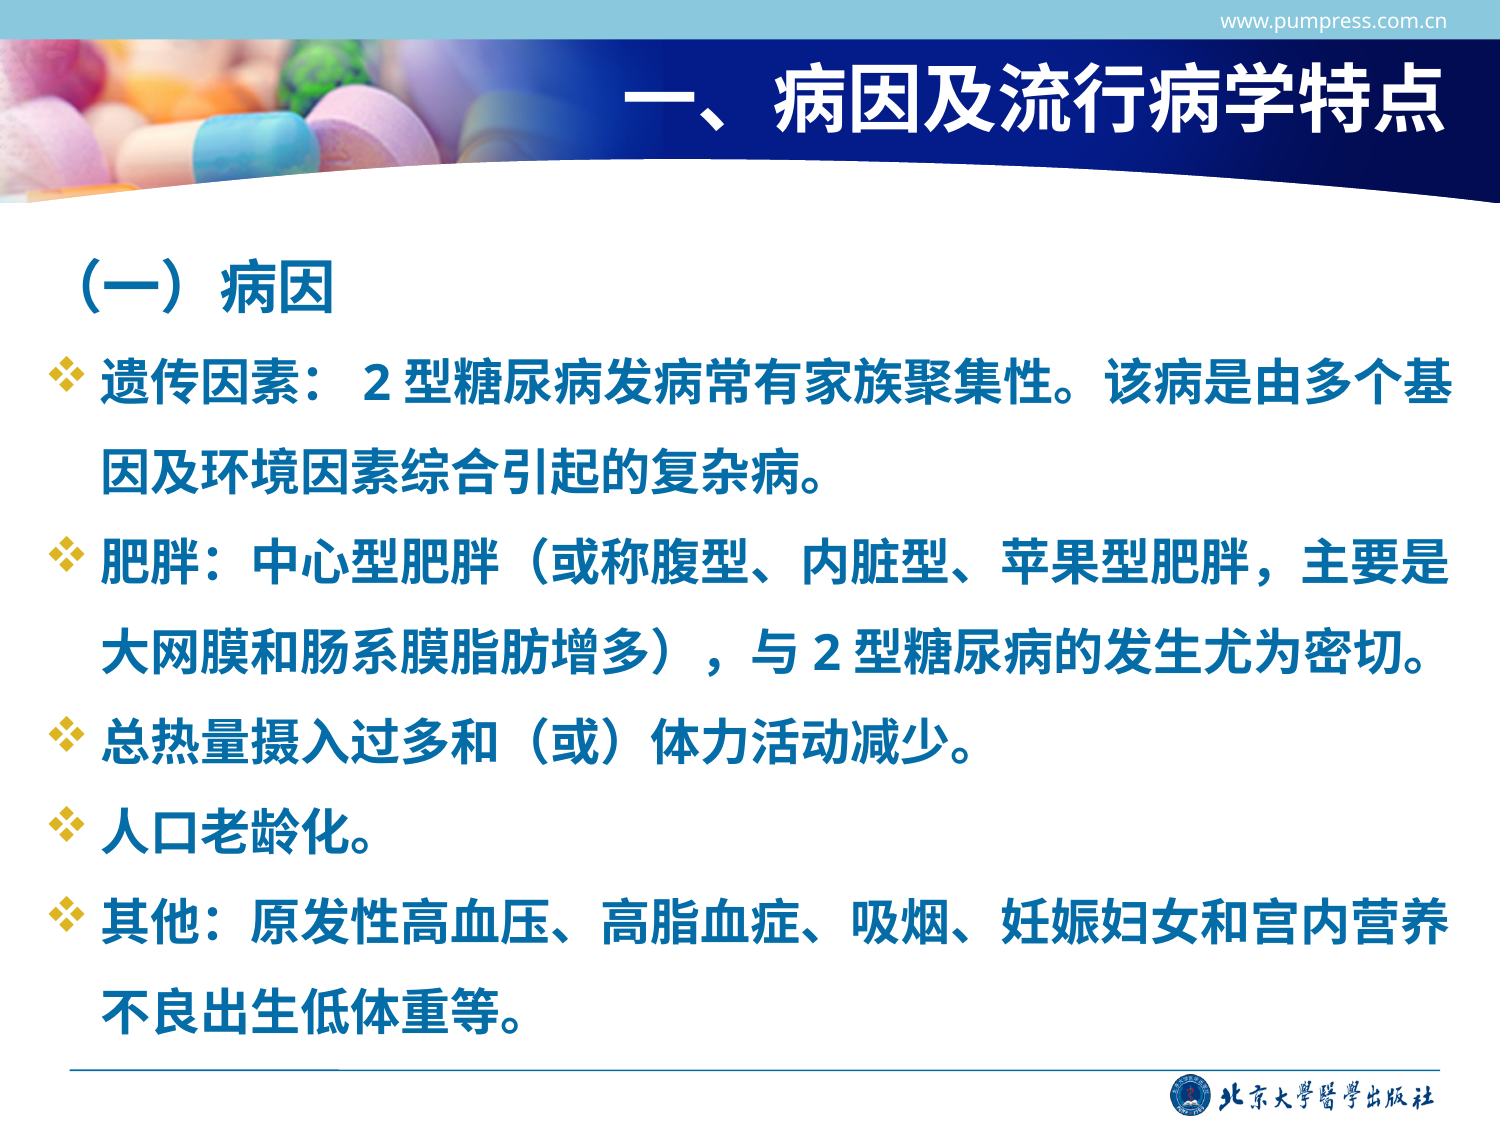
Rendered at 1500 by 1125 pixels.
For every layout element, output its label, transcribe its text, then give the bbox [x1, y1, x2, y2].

title 一、病因及流行病学特点 [137, 49, 1463, 143]
picture [0, 40, 1500, 203]
list （一）病因 遗传因素：2型糖尿病发病常有家族聚集性。该病是由多个基因及环境因素综合引起的复杂病。 肥胖：中心型肥胖（或称腹型、内脏型、苹果型肥胖，主要是大网膜和肠系膜脂肪增多），与2型糖尿病的发生尤为密切。 总热量摄入过多和（或）体力活动减少。 人口老龄化。 其他：原发性高血压、高脂血症、吸烟、妊娠妇女和宫内营养不良出生低体重等。 [29, 207, 1483, 1071]
picture [1170, 1074, 1436, 1118]
slide_number www.pumpress.com.cn [1024, 0, 1463, 38]
